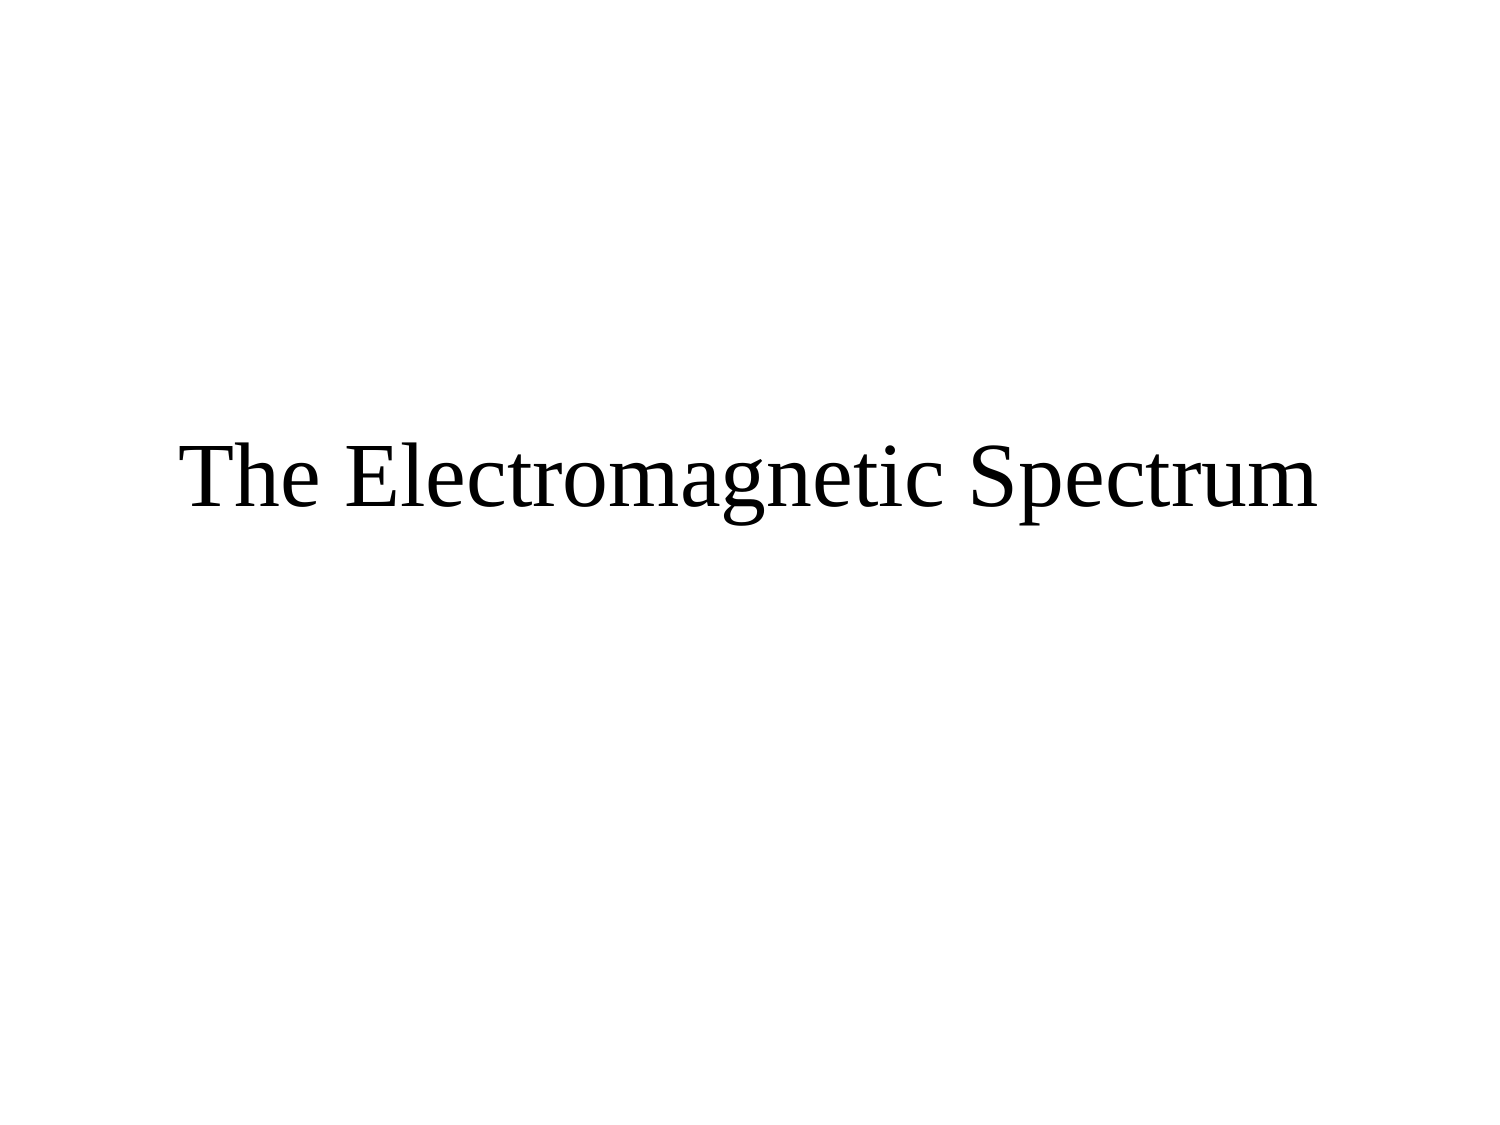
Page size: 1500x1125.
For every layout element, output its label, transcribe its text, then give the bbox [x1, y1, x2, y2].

title The Electromagnetic Spectrum [112, 349, 1388, 591]
